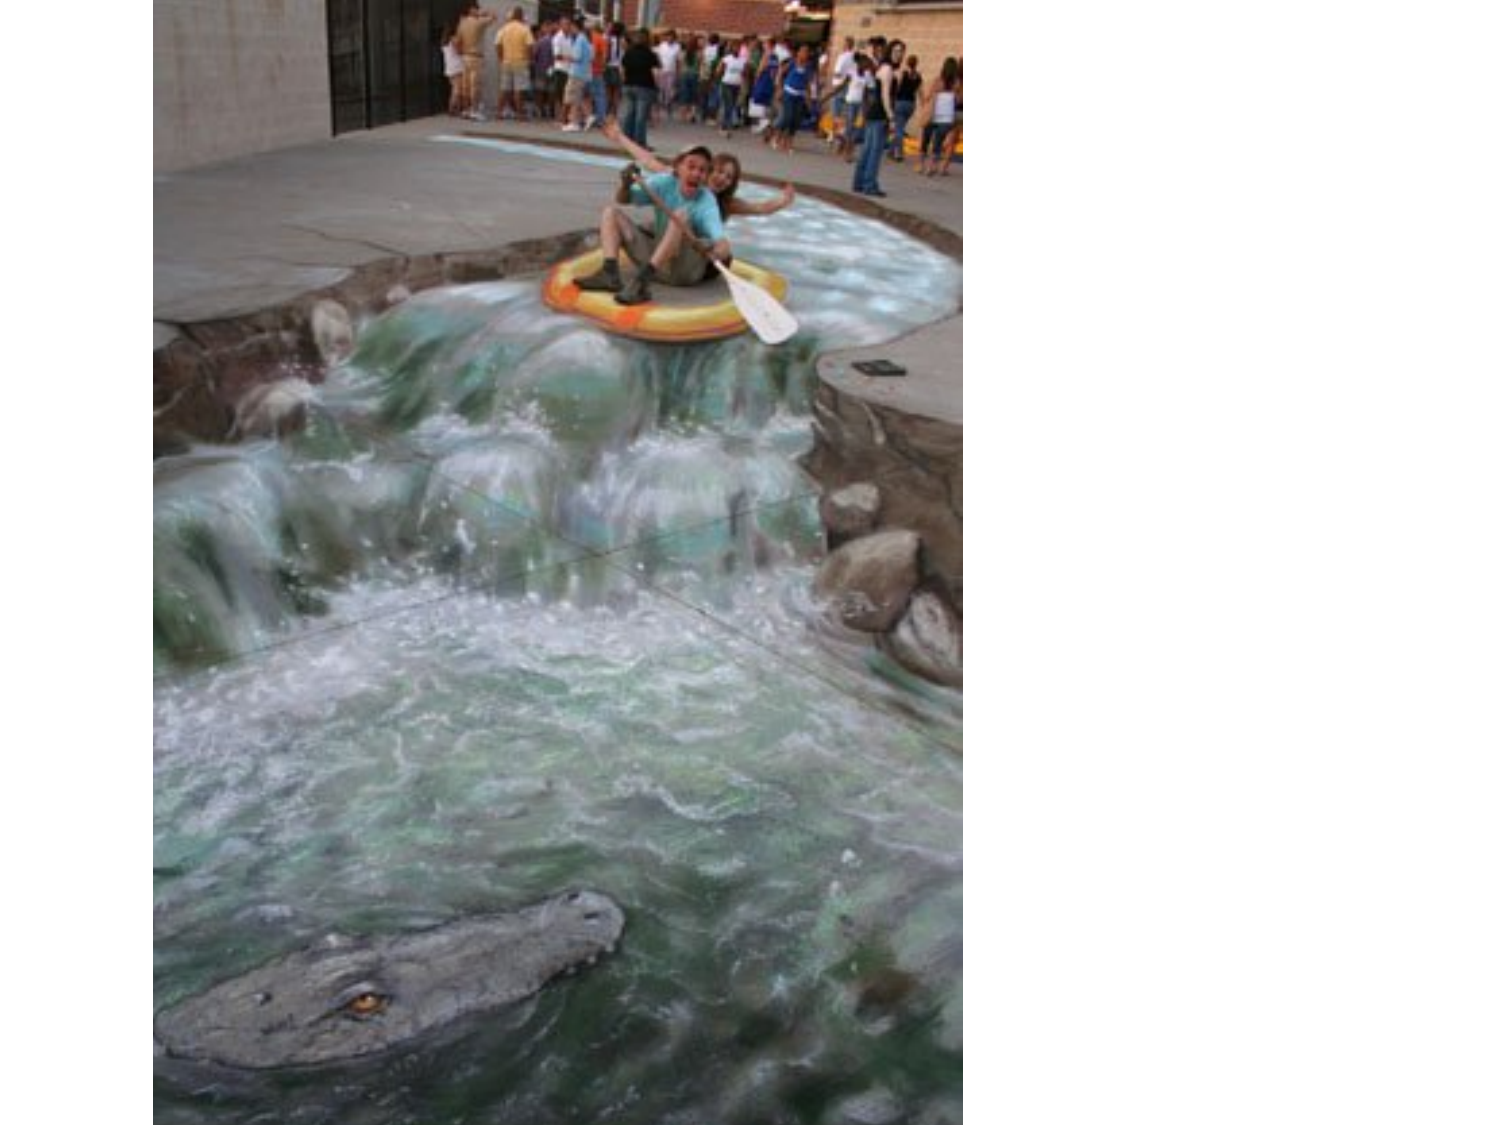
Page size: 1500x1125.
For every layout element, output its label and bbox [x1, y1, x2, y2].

picture [152, 0, 963, 1125]
